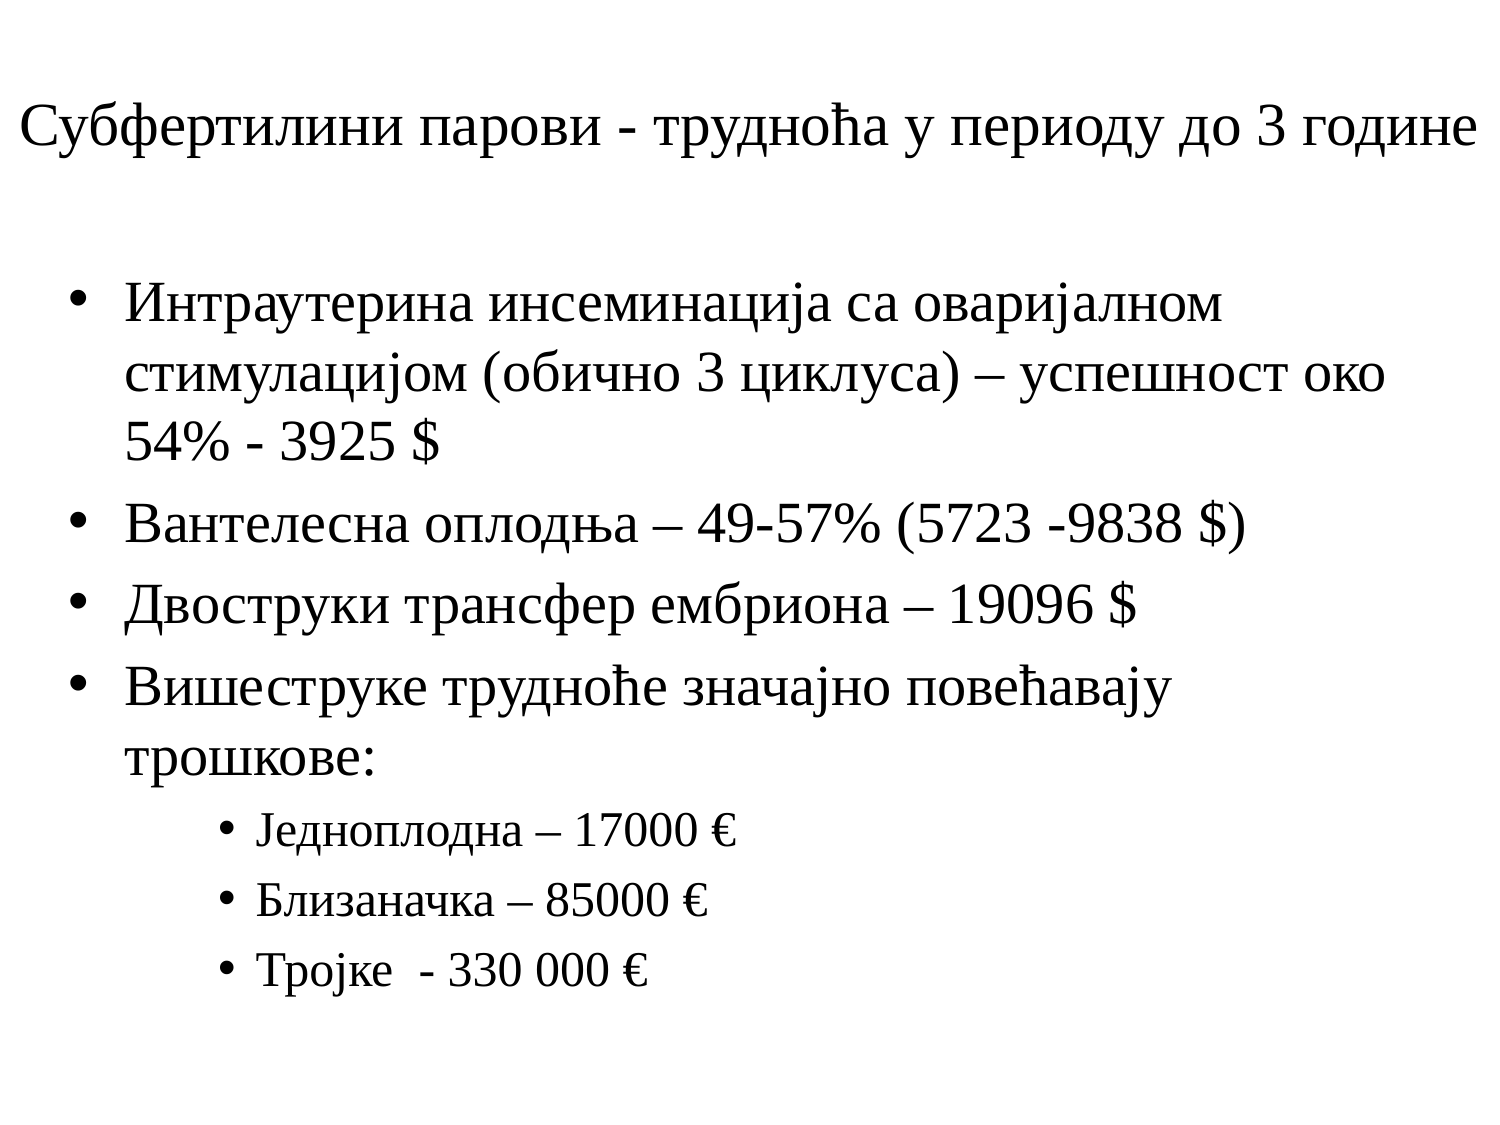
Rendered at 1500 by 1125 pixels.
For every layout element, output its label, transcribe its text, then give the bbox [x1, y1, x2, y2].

title Субфертилини парови - трудноћа у периоду до 3 године [0, 45, 1500, 197]
list Интраутерина инсеминација са оваријалном стимулацијом (обично 3 циклуса) – успешност око 54% - 3925 $ Вантелесна оплодња – 49-57% (5723 -9838 $) Двоструки трансфер ембриона – 19096 $ Вишеструке трудноће значајно повећавају трошкове: Једноплодна – 17000 € Близаначка – 85000 € Тројке - 330 000 € [53, 255, 1447, 1071]
